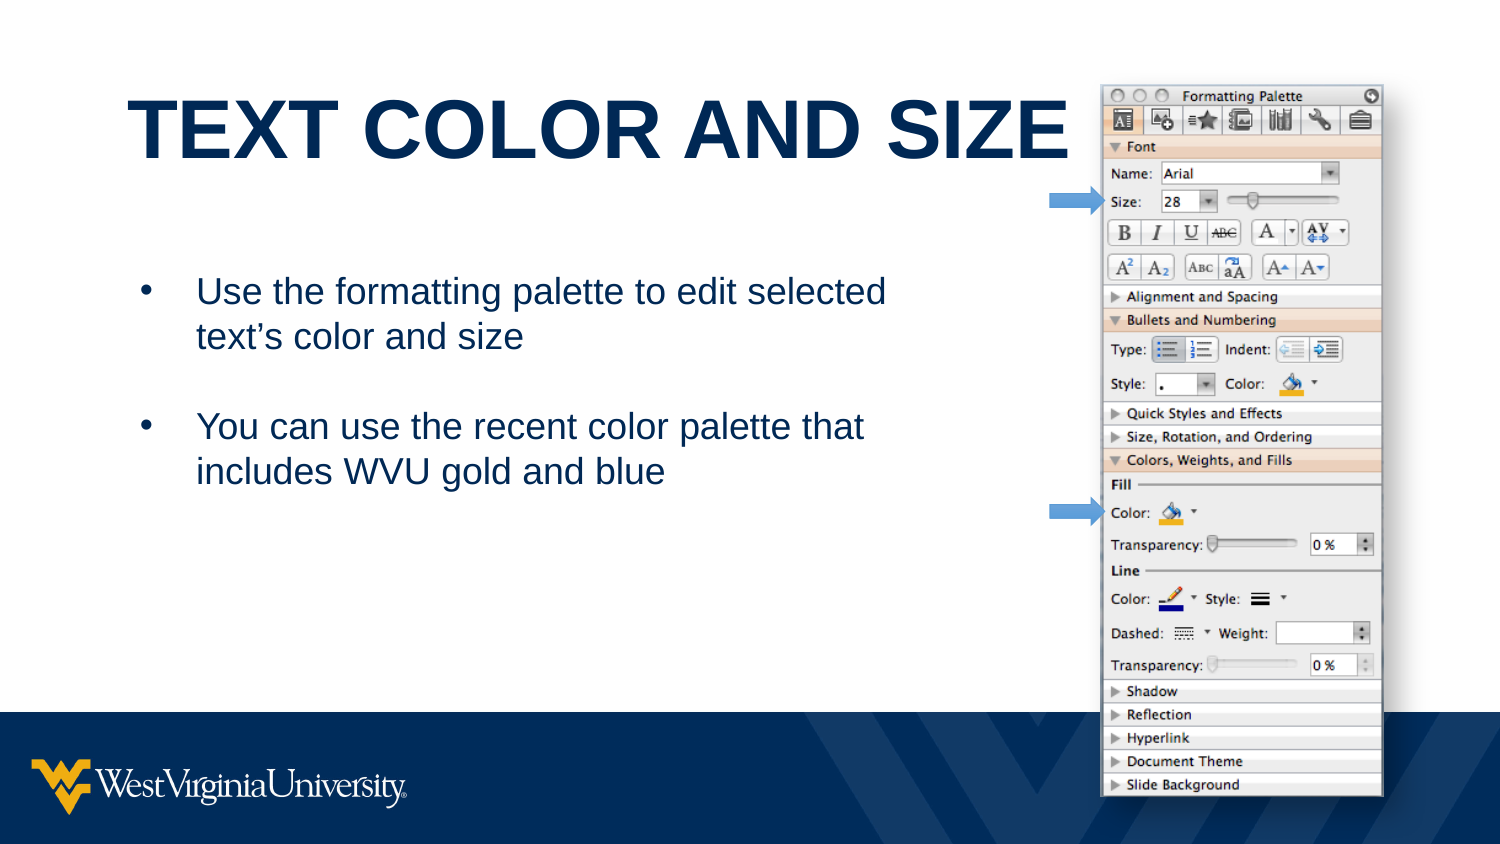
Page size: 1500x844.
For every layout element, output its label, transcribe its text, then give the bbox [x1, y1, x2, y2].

text_box TEXT COLOR AND SIZE [112, 68, 1125, 183]
text_box [1049, 496, 1099, 527]
text_box Use the formatting palette to edit selected text’s color and size You can use the recent color palette that includes WVU gold and blue [125, 259, 925, 560]
picture [0, 0, 1500, 844]
text_box [1049, 185, 1099, 216]
